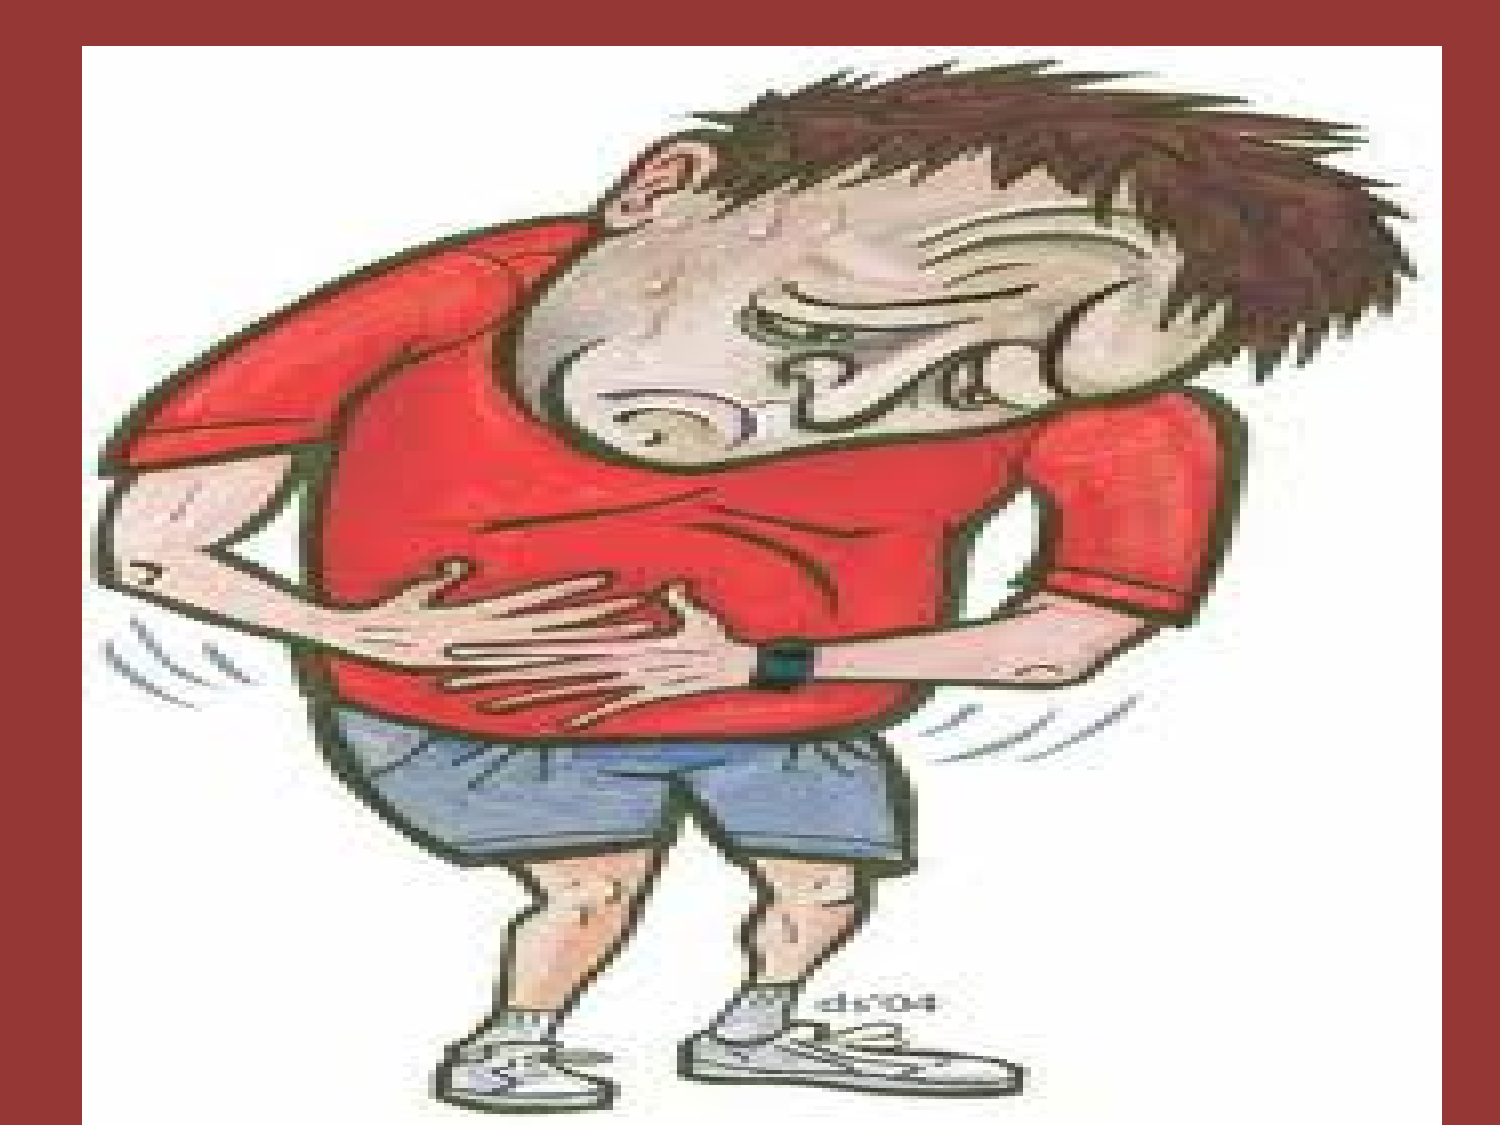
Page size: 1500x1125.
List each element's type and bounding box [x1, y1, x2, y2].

picture [81, 46, 1442, 1125]
